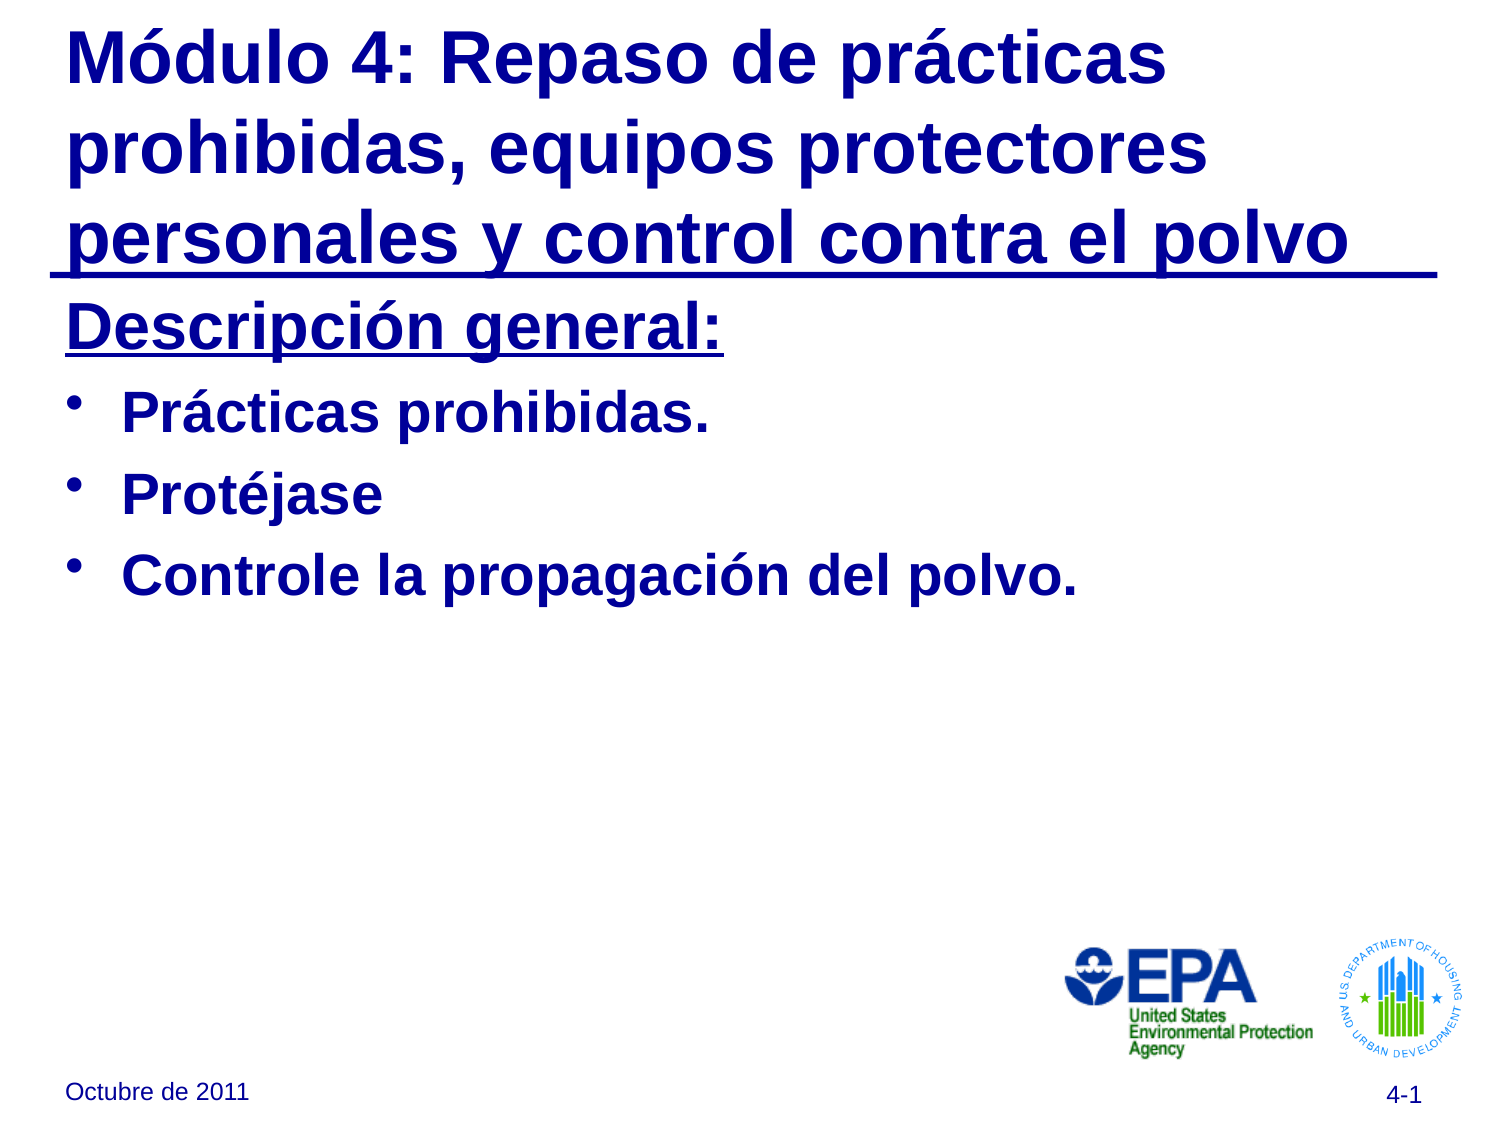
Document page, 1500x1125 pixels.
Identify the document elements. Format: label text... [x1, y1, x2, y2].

slide_number 4-1 [1124, 1049, 1438, 1125]
picture [1062, 951, 1319, 1064]
picture [1337, 951, 1463, 1059]
list Descripción general: Prácticas prohibidas. Protéjase Controle la propagación del polvo. [49, 274, 1463, 951]
slide_number Octubre de 2011 [49, 1049, 363, 1125]
title Módulo 4: Repaso de prácticas prohibidas, equipos protectores personales y control contra el polvo [49, 49, 1438, 238]
